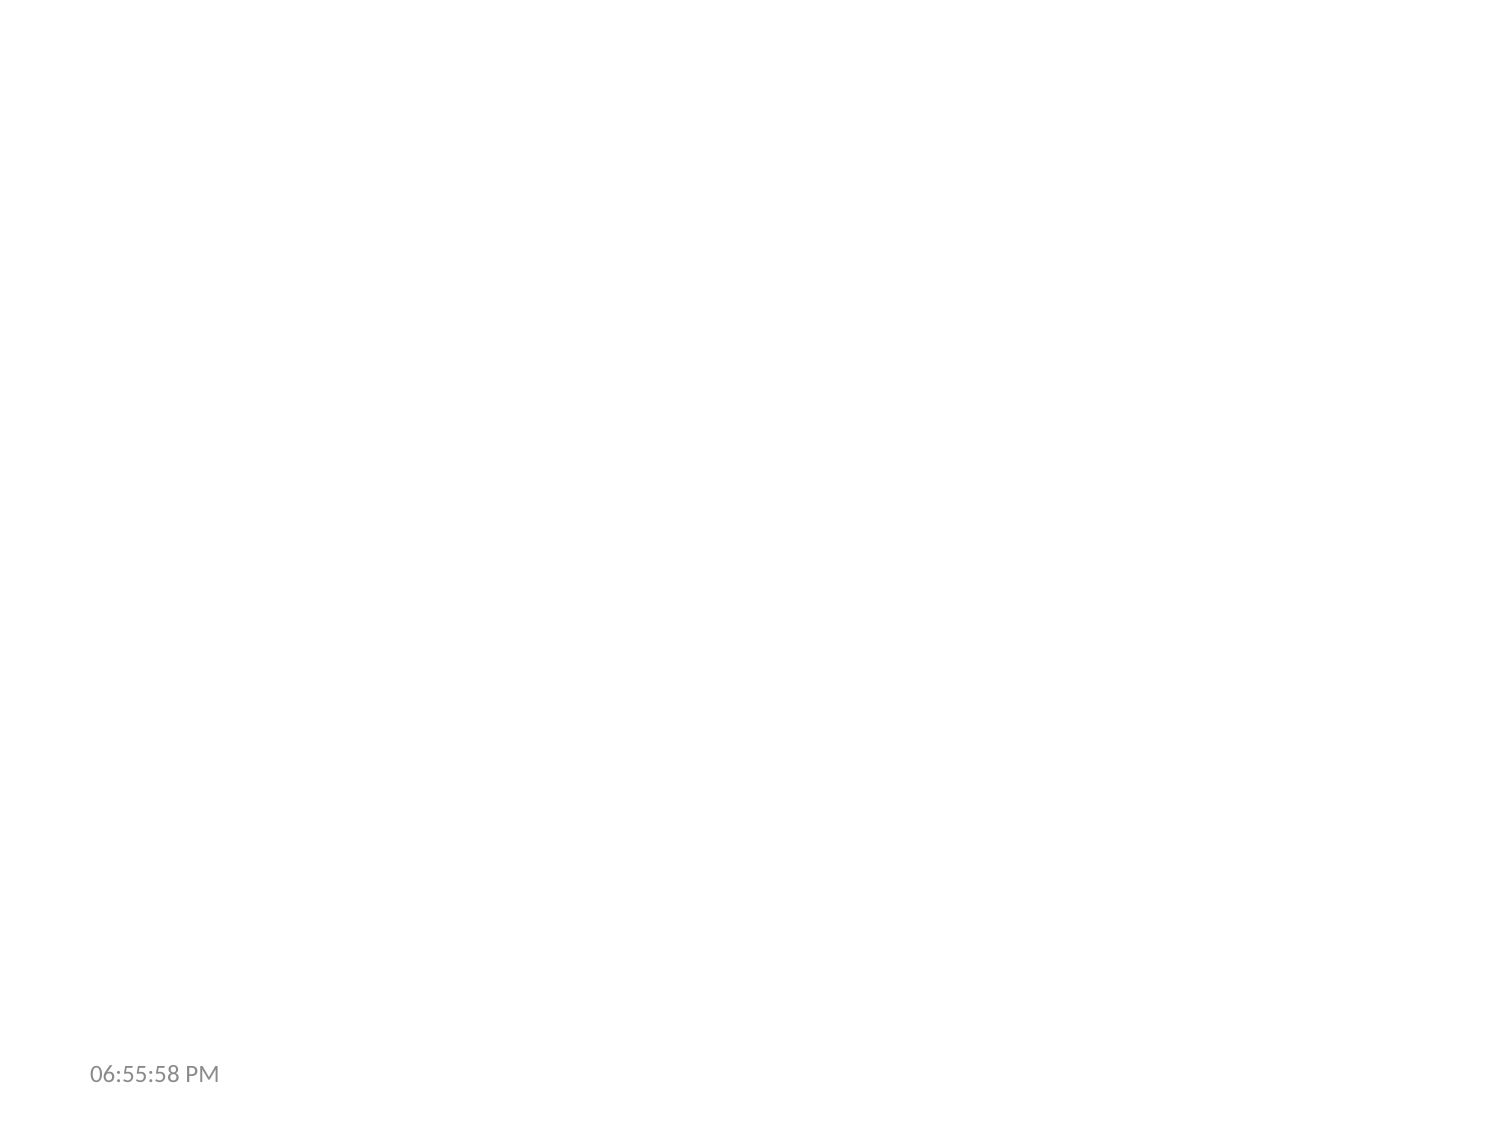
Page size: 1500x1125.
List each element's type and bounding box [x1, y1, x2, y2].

slide_number [75, 1042, 425, 1103]
